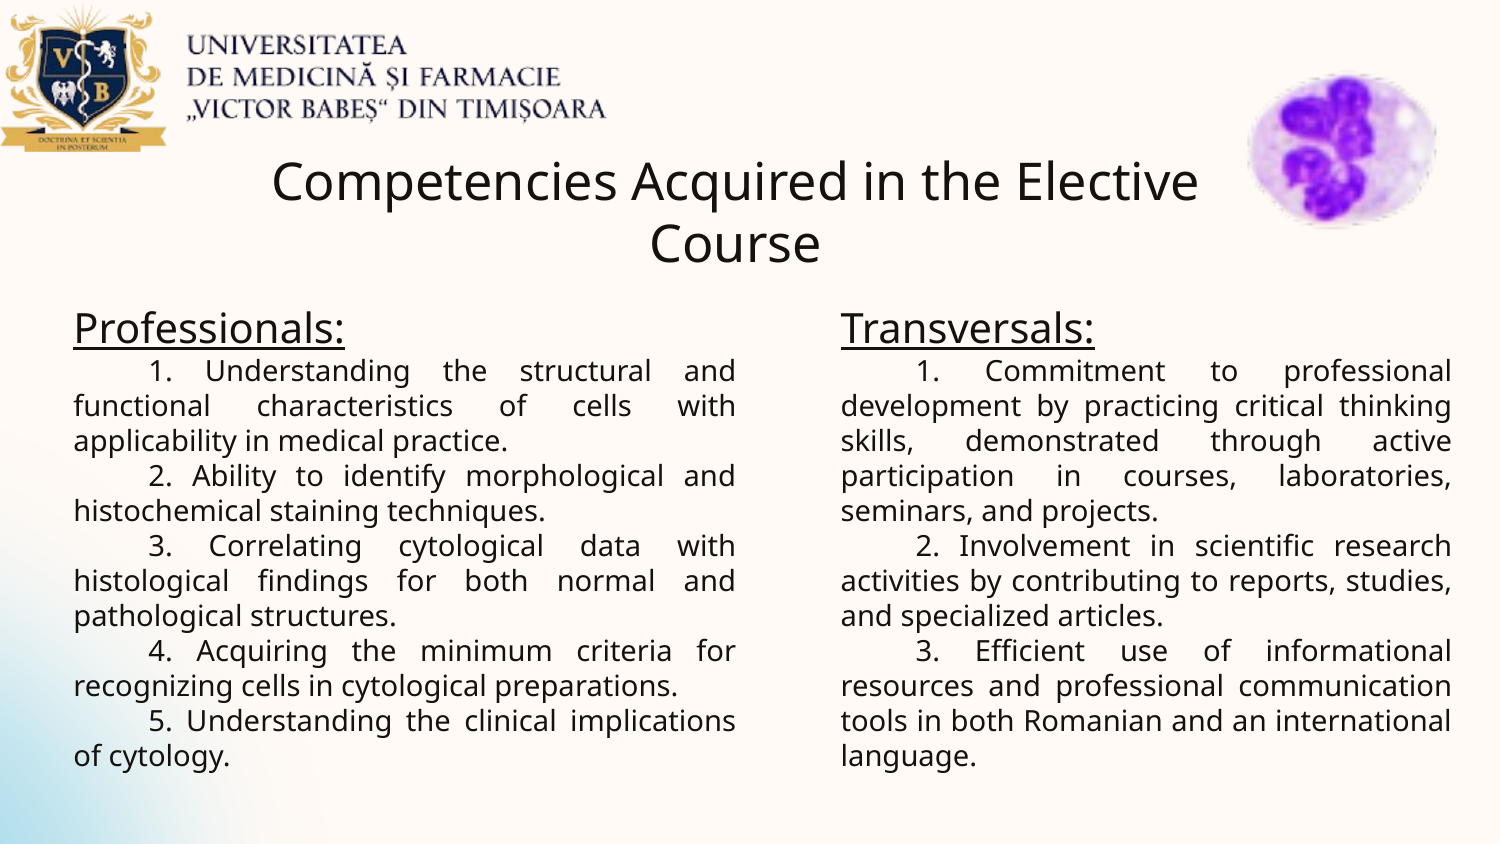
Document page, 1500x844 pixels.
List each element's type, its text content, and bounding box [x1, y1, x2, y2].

picture [0, 0, 673, 844]
subtitle Transversals: 1. Commitment to professional development by practicing critical thinking skills, demonstrated through active participation in courses, laboratories, seminars, and projects. 2. Involvement in scientific research activities by contributing to reports, studies, and specialized articles. 3. Efficient use of informational resources and professional communication tools in both Romanian and an international language. [825, 287, 1468, 794]
title Competencies Acquired in the Elective Course [168, 133, 1017, 224]
subtitle Professionals: 1. Understanding the structural and functional characteristics of cells with applicability in medical practice. 2. Ability to identify morphological and histochemical staining techniques. 3. Correlating cytological data with histological findings for both normal and pathological structures. 4. Acquiring the minimum criteria for recognizing cells in cytological preparations. 5. Understanding the clinical implications of cytology. [58, 287, 752, 794]
picture [1022, 0, 1500, 420]
